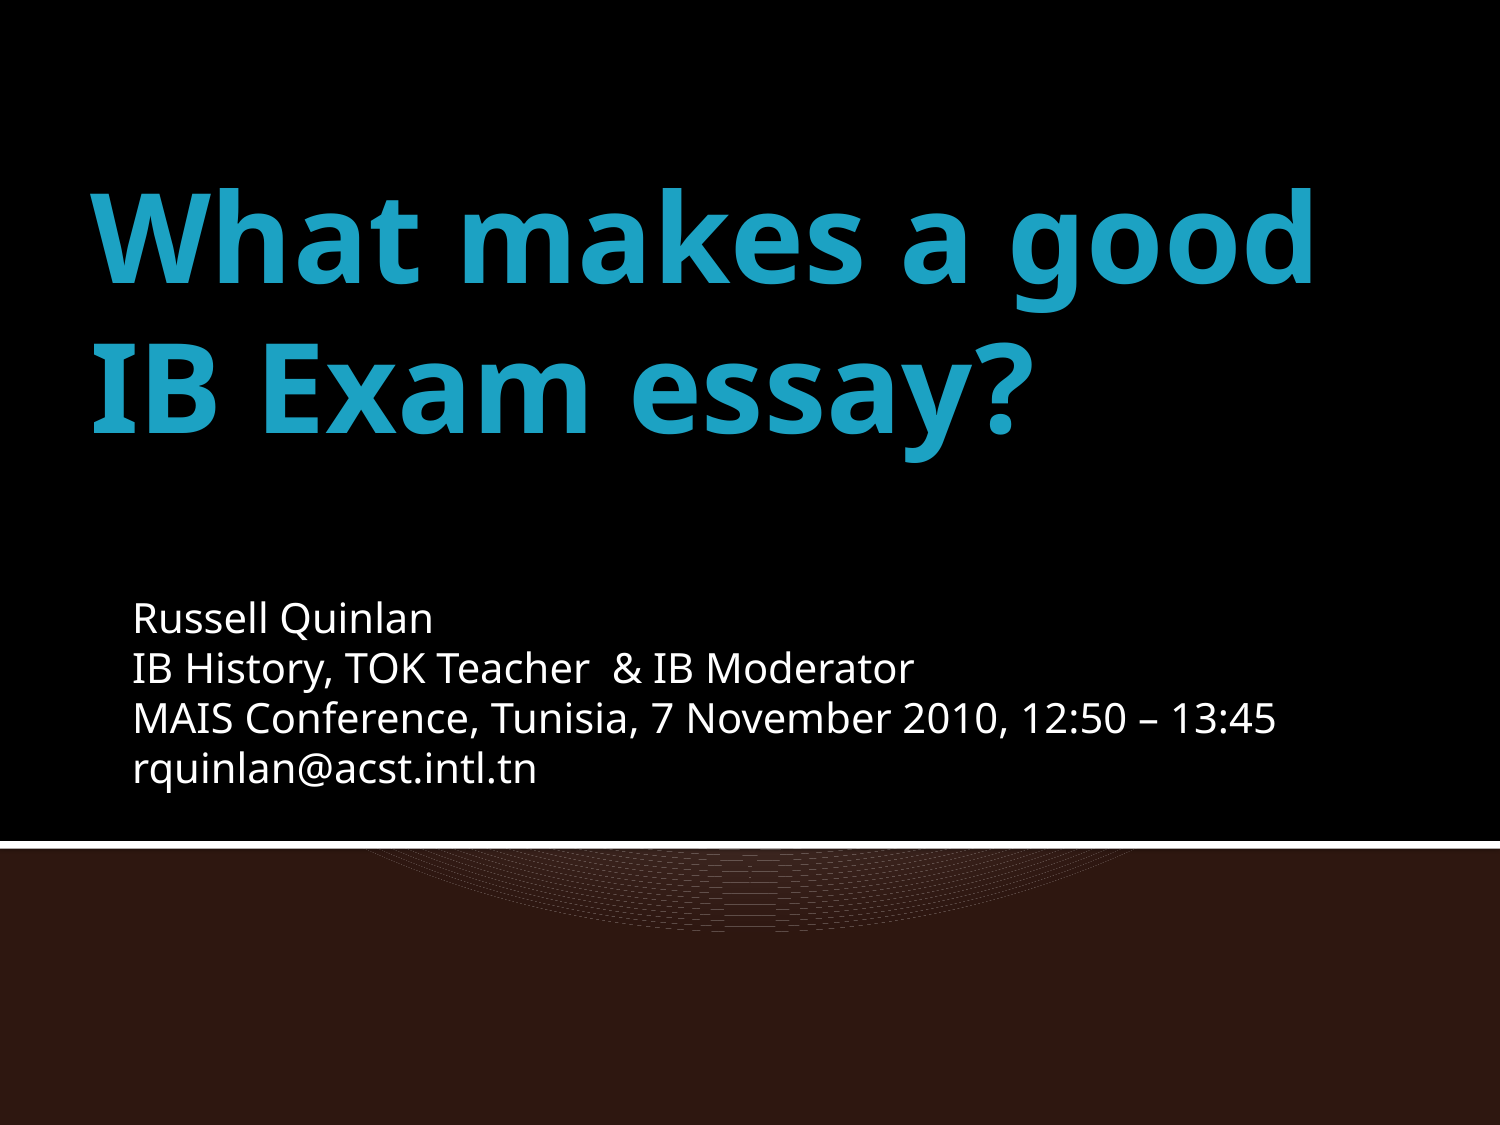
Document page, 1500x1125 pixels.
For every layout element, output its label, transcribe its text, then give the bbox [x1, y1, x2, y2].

title What makes a good IB Exam essay? [75, 158, 1463, 561]
subtitle Russell Quinlan IB History, TOK Teacher & IB Moderator MAIS Conference, Tunisia, 7 November 2010, 12:50 – 13:45 rquinlan@acst.intl.tn [112, 546, 1438, 792]
